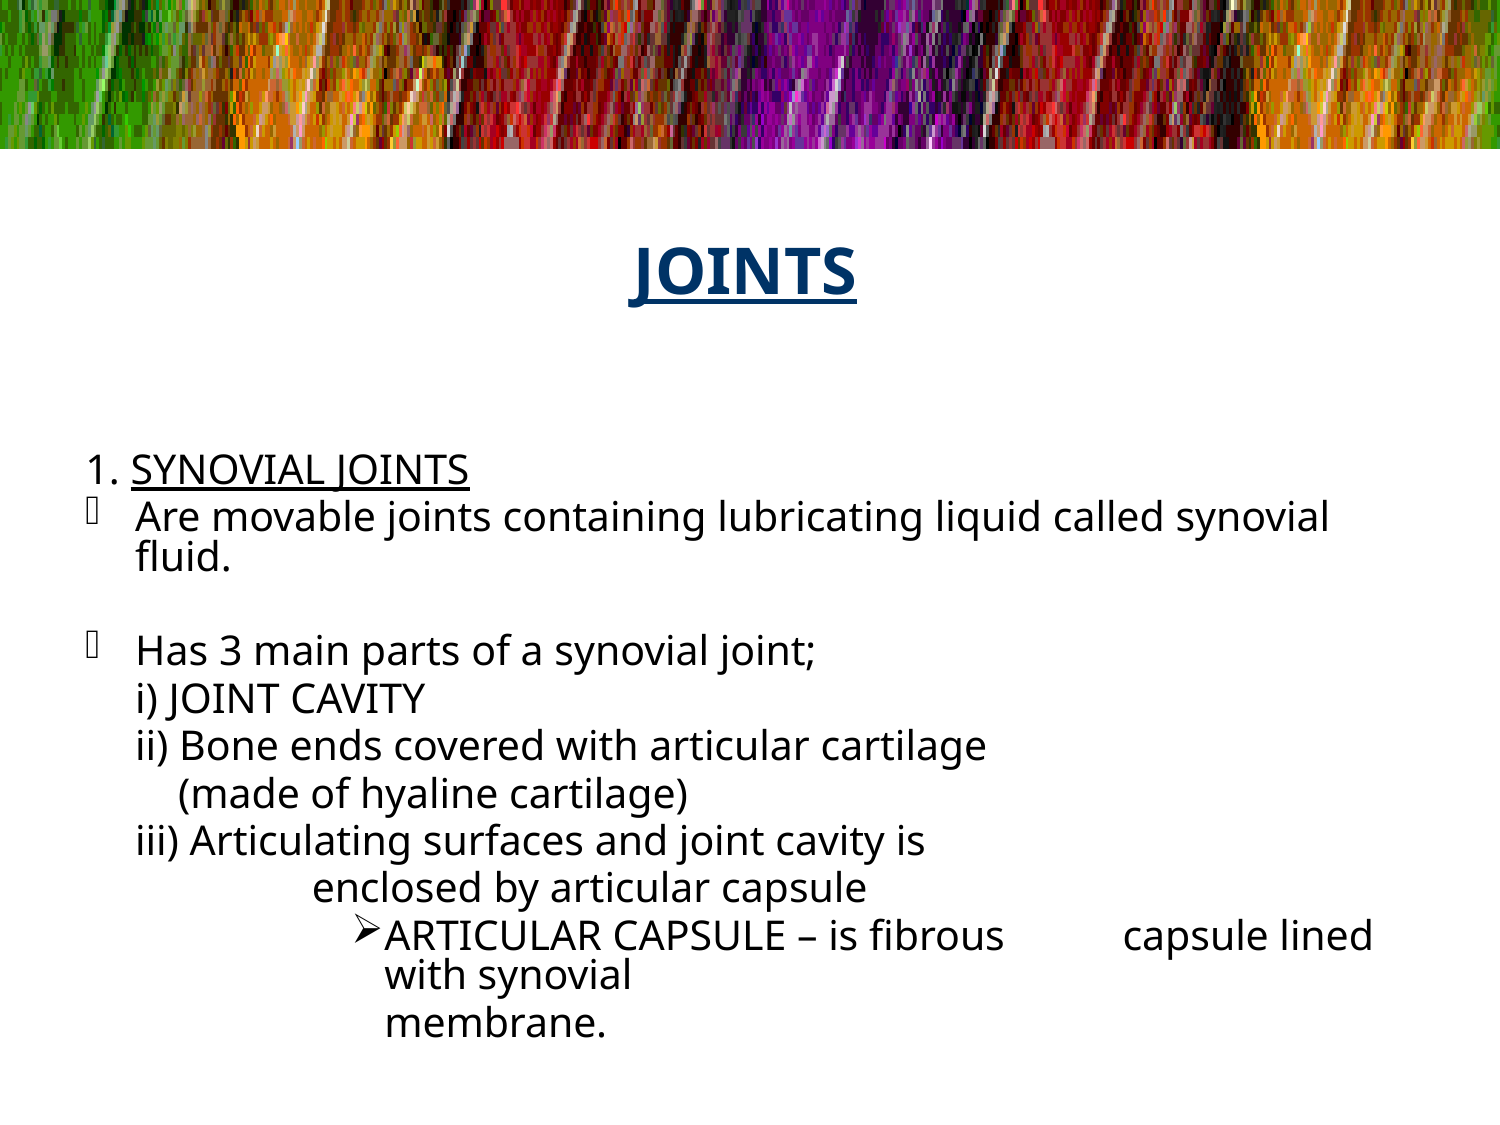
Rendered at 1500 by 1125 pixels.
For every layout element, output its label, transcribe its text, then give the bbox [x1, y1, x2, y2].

list 1. SYNOVIAL JOINTS Are movable joints containing lubricating liquid called synovial fluid. Has 3 main parts of a synovial joint; i) JOINT CAVITY ii) Bone ends covered with articular cartilage (made of hyaline cartilage) iii) Articulating surfaces and joint cavity is enclosed by articular capsule ARTICULAR CAPSULE – is fibrous capsule lined with synovial membrane. [70, 445, 1421, 1059]
picture [0, 0, 1500, 149]
title JOINTS [70, 222, 1421, 316]
